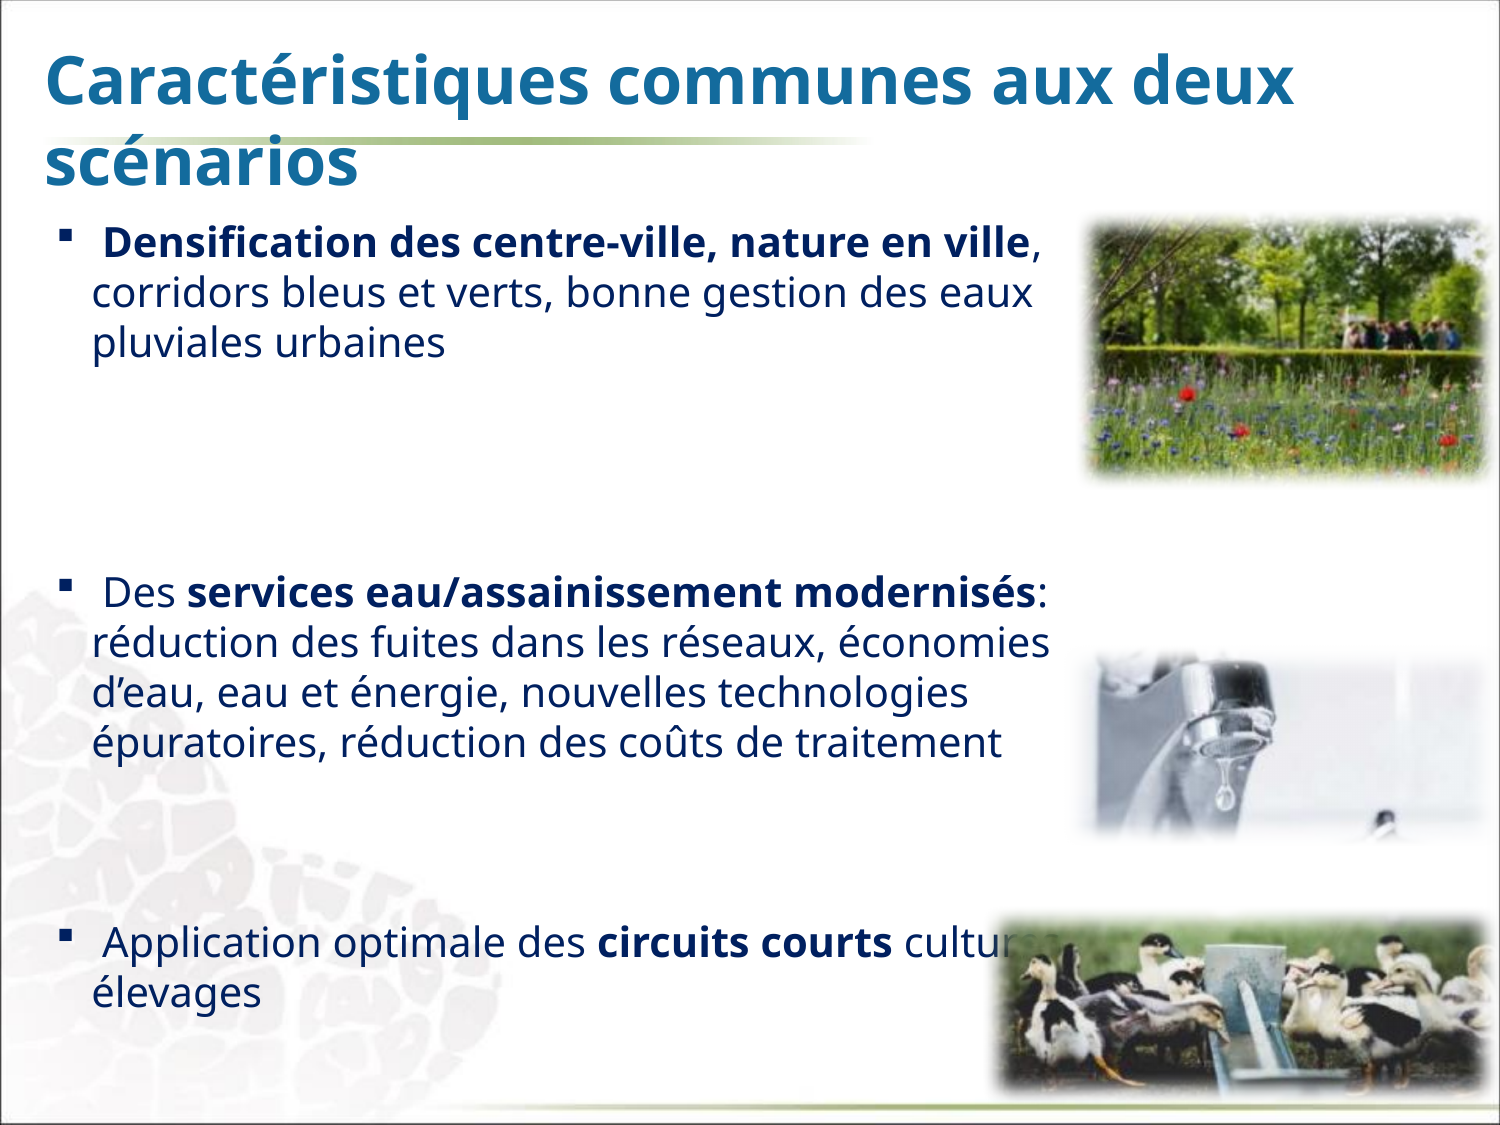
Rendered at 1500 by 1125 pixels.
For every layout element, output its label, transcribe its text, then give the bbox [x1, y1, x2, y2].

text_box Densification des centre-ville, nature en ville, corridors bleus et verts, bonne gestion des eaux pluviales urbaines Des services eau/assainissement modernisés: réduction des fuites dans les réseaux, économies d’eau, eau et énergie, nouvelles technologies épuratoires, réduction des coûts de traitement Application optimale des circuits courts cultures-élevages [41, 208, 1117, 1024]
text_box Caractéristiques communes aux deux scénarios [29, 30, 1424, 206]
picture [0, 0, 1500, 1125]
